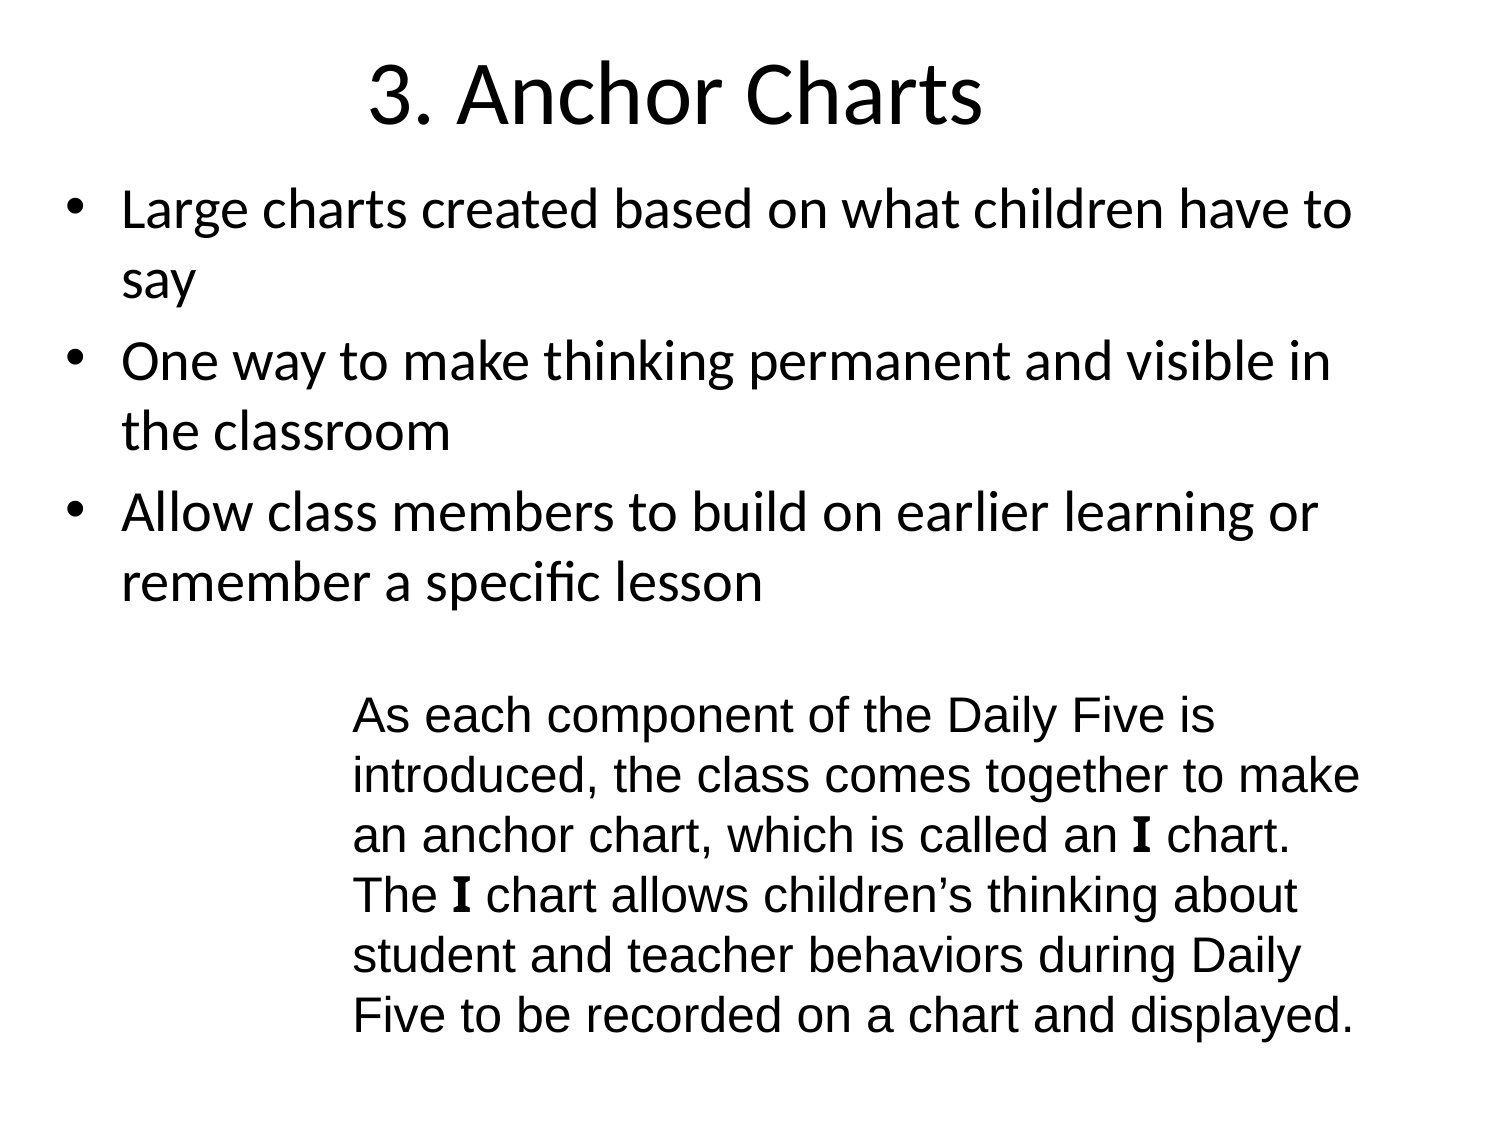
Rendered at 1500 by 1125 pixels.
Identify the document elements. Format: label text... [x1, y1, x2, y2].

title 3. Anchor Charts [112, 24, 1240, 151]
list Large charts created based on what children have to say One way to make thinking permanent and visible in the classroom Allow class members to build on earlier learning or remember a specific lesson [49, 162, 1376, 638]
text_box As each component of the Daily Five is introduced, the class comes together to make an anchor chart, which is called an I chart. The I chart allows children’s thinking about student and teacher behaviors during Daily Five to be recorded on a chart and displayed. [337, 674, 1388, 1050]
